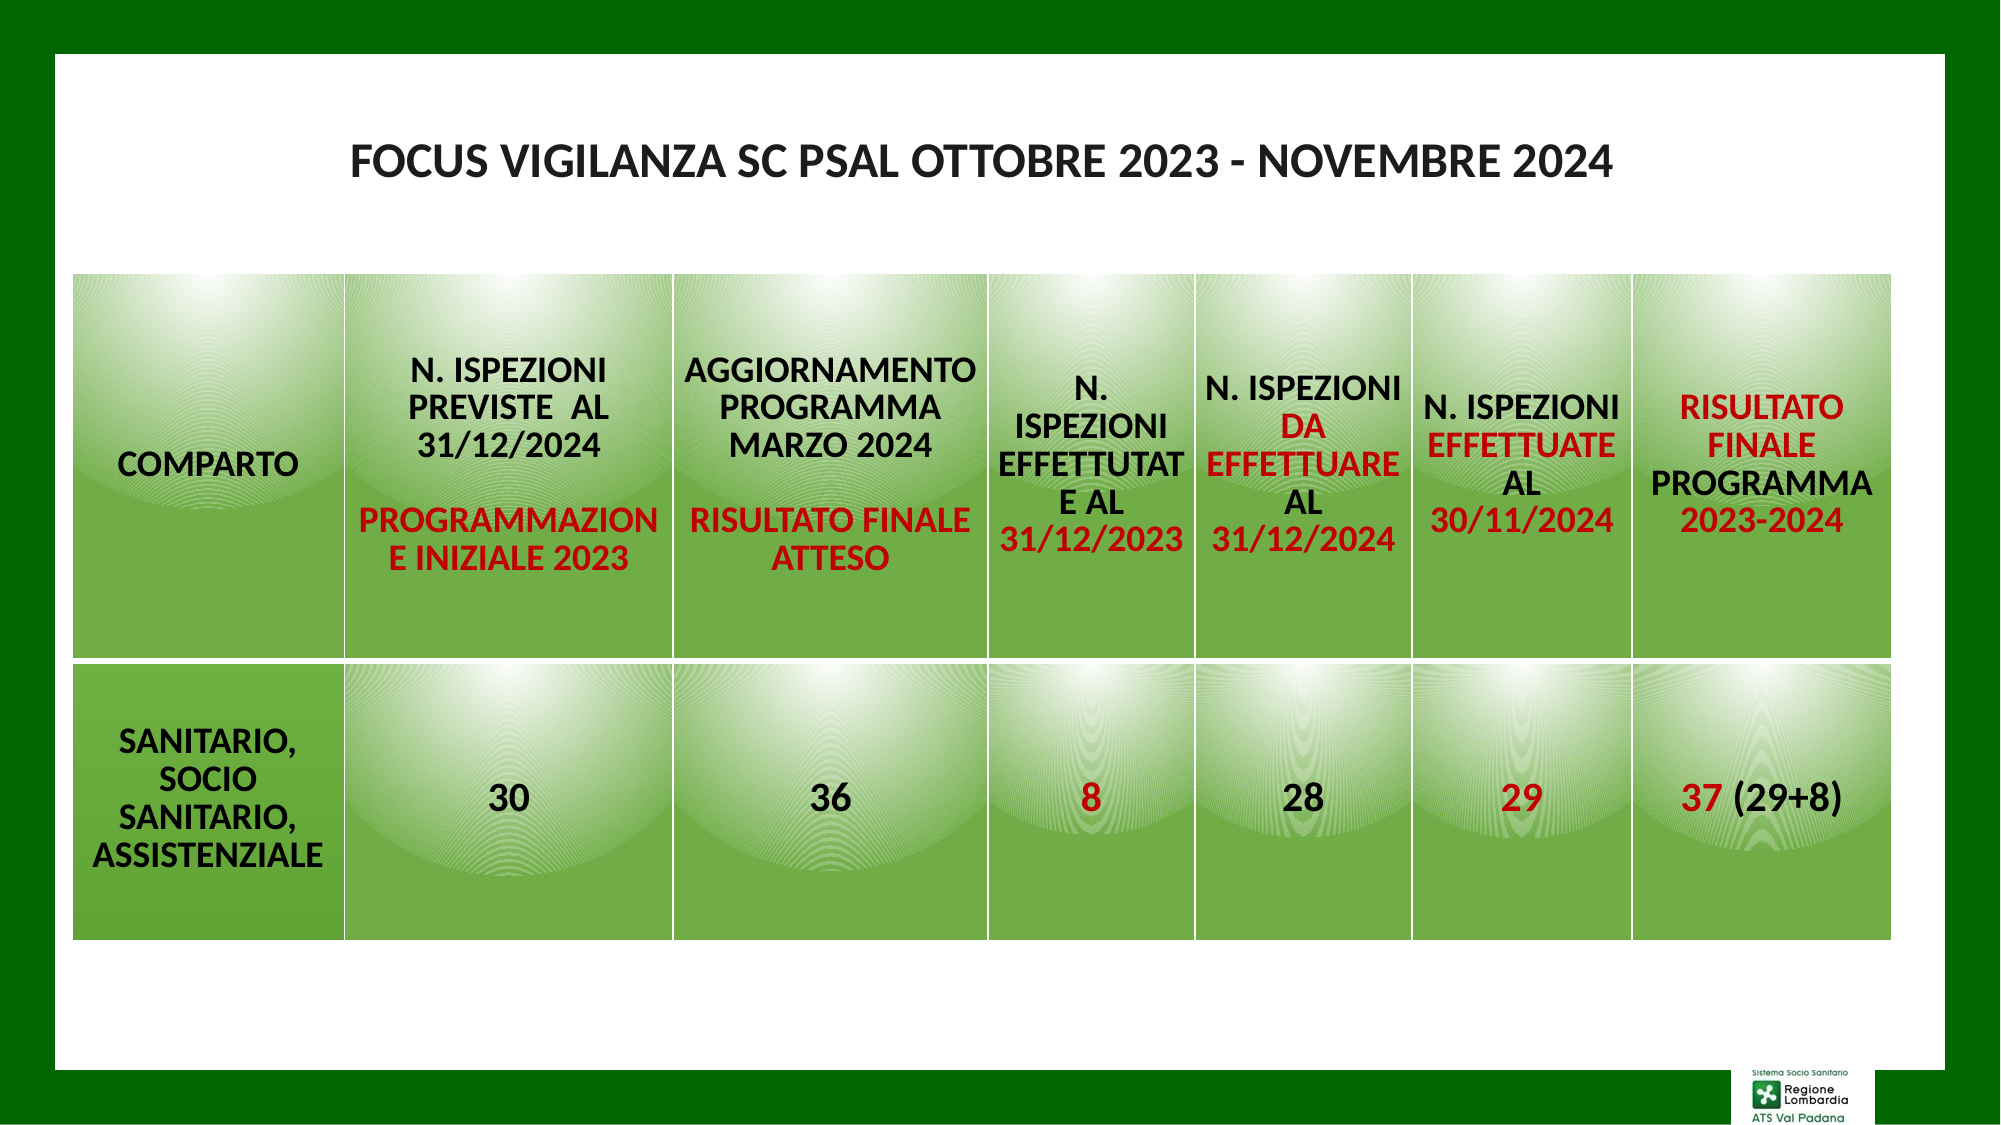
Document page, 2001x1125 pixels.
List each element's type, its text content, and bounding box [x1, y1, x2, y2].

table_cell 8 [989, 664, 1194, 940]
text_box FOCUS VIGILANZA SC PSAL OTTOBRE 2023 - NOVEMBRE 2024 [172, 119, 1792, 195]
table_cell 30 [345, 664, 672, 940]
table_header N. ISPEZIONI PREVISTE AL 31/12/2024 PROGRAMMAZIONE INIZIALE 2023 [345, 274, 672, 658]
table_header N. ISPEZIONI EFFETTUTATE AL 31/12/2023 [989, 274, 1194, 658]
table_header N. ISPEZIONI DA EFFETTUARE AL 31/12/2024 [1196, 274, 1411, 658]
text_box [87, 44, 1914, 189]
table_cell 37 (29+8) [1633, 664, 1891, 940]
table_header AGGIORNAMENTO PROGRAMMA MARZO 2024 RISULTATO FINALE ATTESO [674, 274, 987, 658]
table_cell 28 [1196, 664, 1411, 940]
table_cell 29 [1413, 664, 1631, 940]
table_header N. ISPEZIONI EFFETTUATE AL 30/11/2024 [1413, 274, 1631, 658]
table_header RISULTATO FINALE PROGRAMMA 2023-2024 [1633, 274, 1891, 658]
table_cell 36 [674, 664, 987, 940]
table_cell SANITARIO, SOCIO SANITARIO, ASSISTENZIALE [73, 664, 344, 940]
picture [0, 0, 2001, 1125]
table_header COMPARTO [73, 274, 344, 658]
